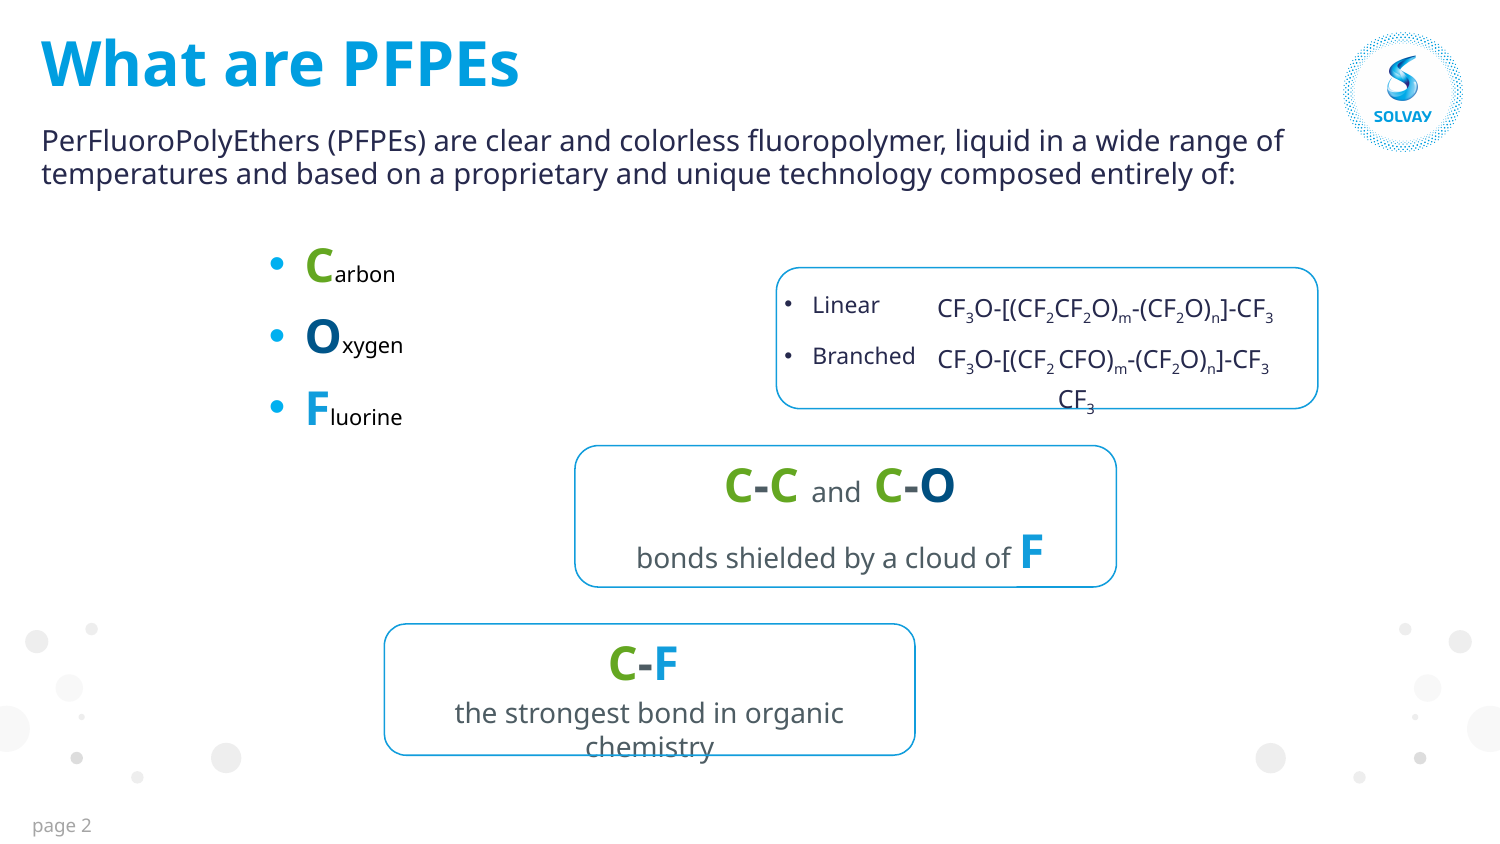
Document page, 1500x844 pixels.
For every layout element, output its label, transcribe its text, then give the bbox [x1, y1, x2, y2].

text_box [776, 267, 1319, 409]
list PerFluoroPolyEthers (PFPEs) are clear and colorless fluoropolymer, liquid in a wide range of temperatures and based on a proprietary and unique technology composed entirely of: [41, 124, 1312, 215]
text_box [0, 622, 1500, 784]
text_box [574, 445, 1117, 588]
slide_number page 2 [32, 813, 151, 844]
text_box Carbon Oxygen Fluorine [224, 224, 544, 452]
picture [1343, 32, 1463, 152]
title What are PFPEs [41, 32, 1105, 124]
